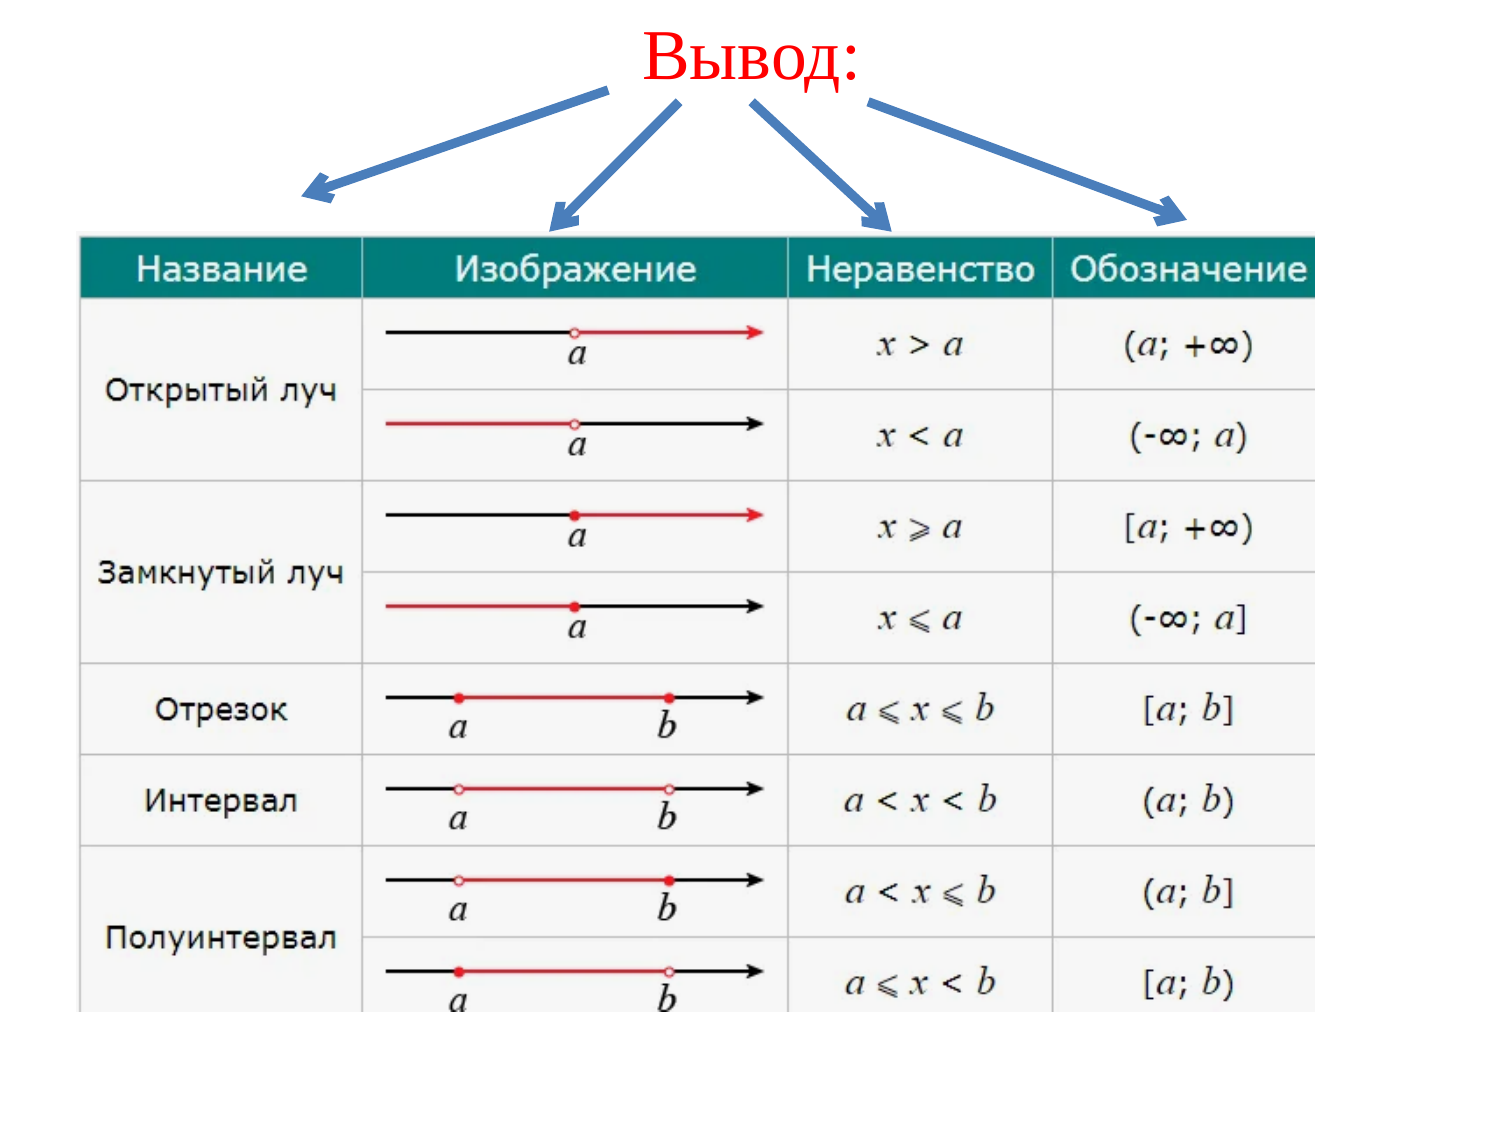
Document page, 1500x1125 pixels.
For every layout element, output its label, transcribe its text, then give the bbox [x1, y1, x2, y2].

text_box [751, 101, 892, 232]
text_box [867, 101, 1188, 221]
title Вывод: [76, 0, 1427, 102]
picture [76, 231, 1316, 1012]
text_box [300, 89, 609, 197]
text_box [548, 101, 680, 232]
